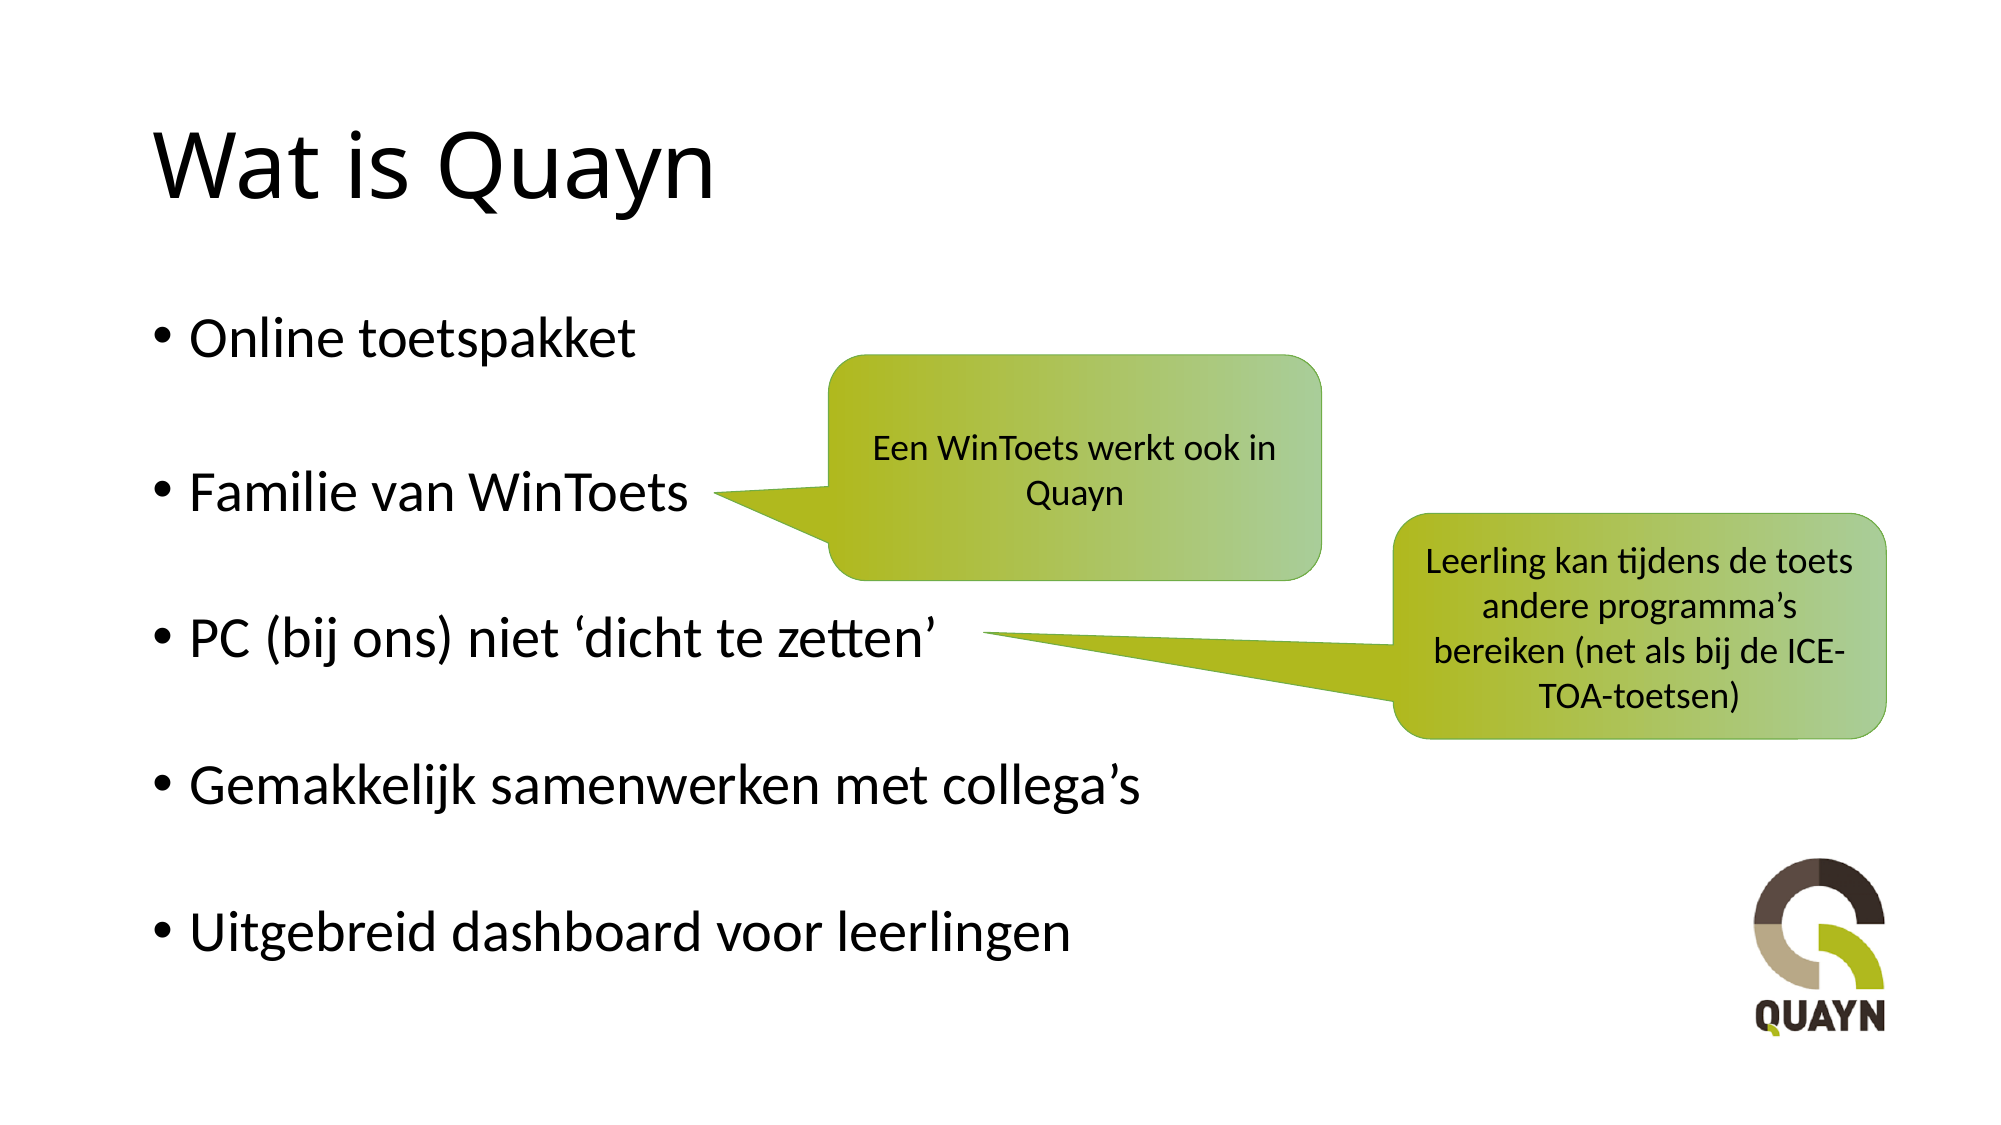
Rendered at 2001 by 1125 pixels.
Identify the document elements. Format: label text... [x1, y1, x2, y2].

text_box Een WinToets werkt ook in Quayn [713, 354, 1323, 582]
title Wat is Quayn [137, 59, 1863, 278]
text_box Leerling kan tijdens de toets andere programma’s bereiken (net als bij de ICE-TOA-toetsen) [983, 512, 1887, 740]
picture [1726, 855, 1901, 1043]
list Online toetspakket Familie van WinToets PC (bij ons) niet ‘dicht te zetten’ Gemakkelijk samenwerken met collega’s Uitgebreid dashboard voor leerlingen [137, 299, 1863, 1014]
